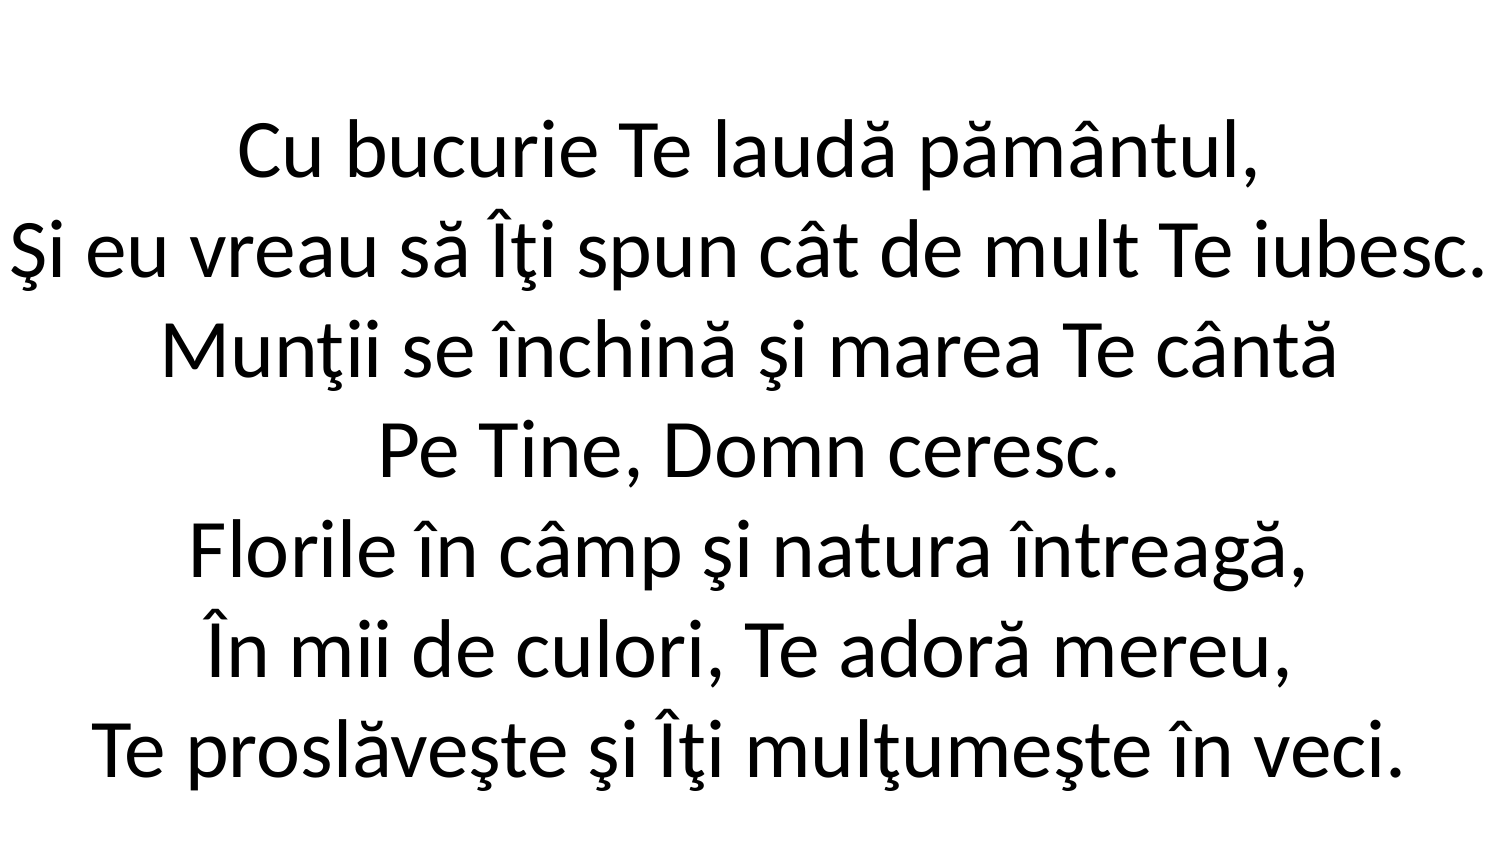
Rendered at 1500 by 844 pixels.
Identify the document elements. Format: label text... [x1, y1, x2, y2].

text_box Cu bucurie Te laudă pământul, Şi eu vreau să Îţi spun cât de mult Te iubesc. Munţii se închină şi marea Te cântă Pe Tine, Domn ceresc. Florile în câmp şi natura întreagă, În mii de culori, Te adoră mereu, Te proslăveşte şi Îţi mulţumeşte în veci. [0, 42, 1500, 802]
